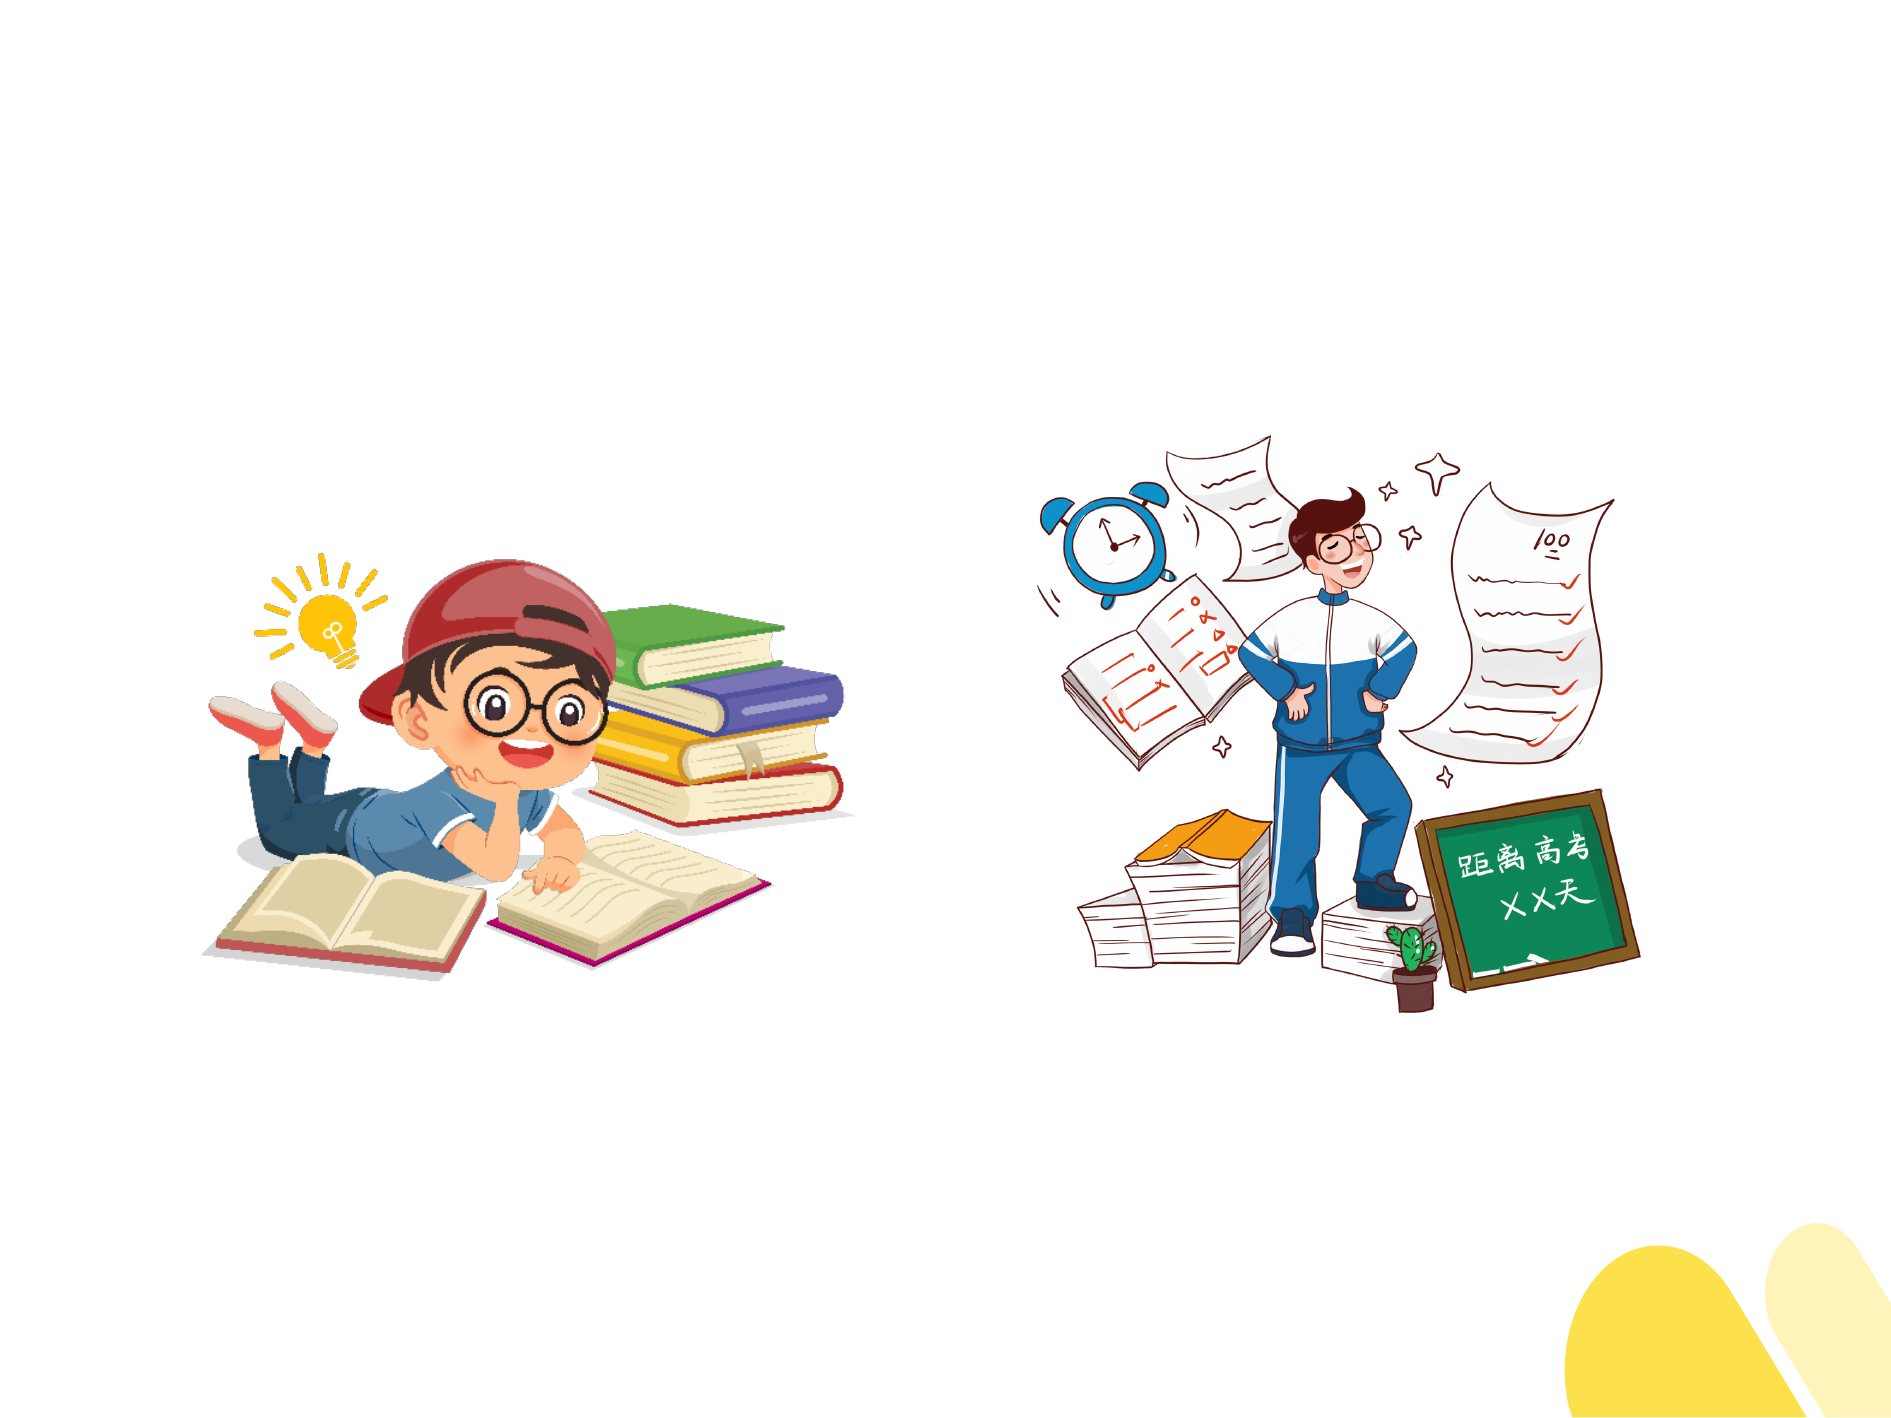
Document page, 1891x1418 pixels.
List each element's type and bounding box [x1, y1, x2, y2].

picture [933, 326, 1728, 1121]
picture [162, 366, 877, 1081]
text_box [1564, 1223, 1891, 1418]
